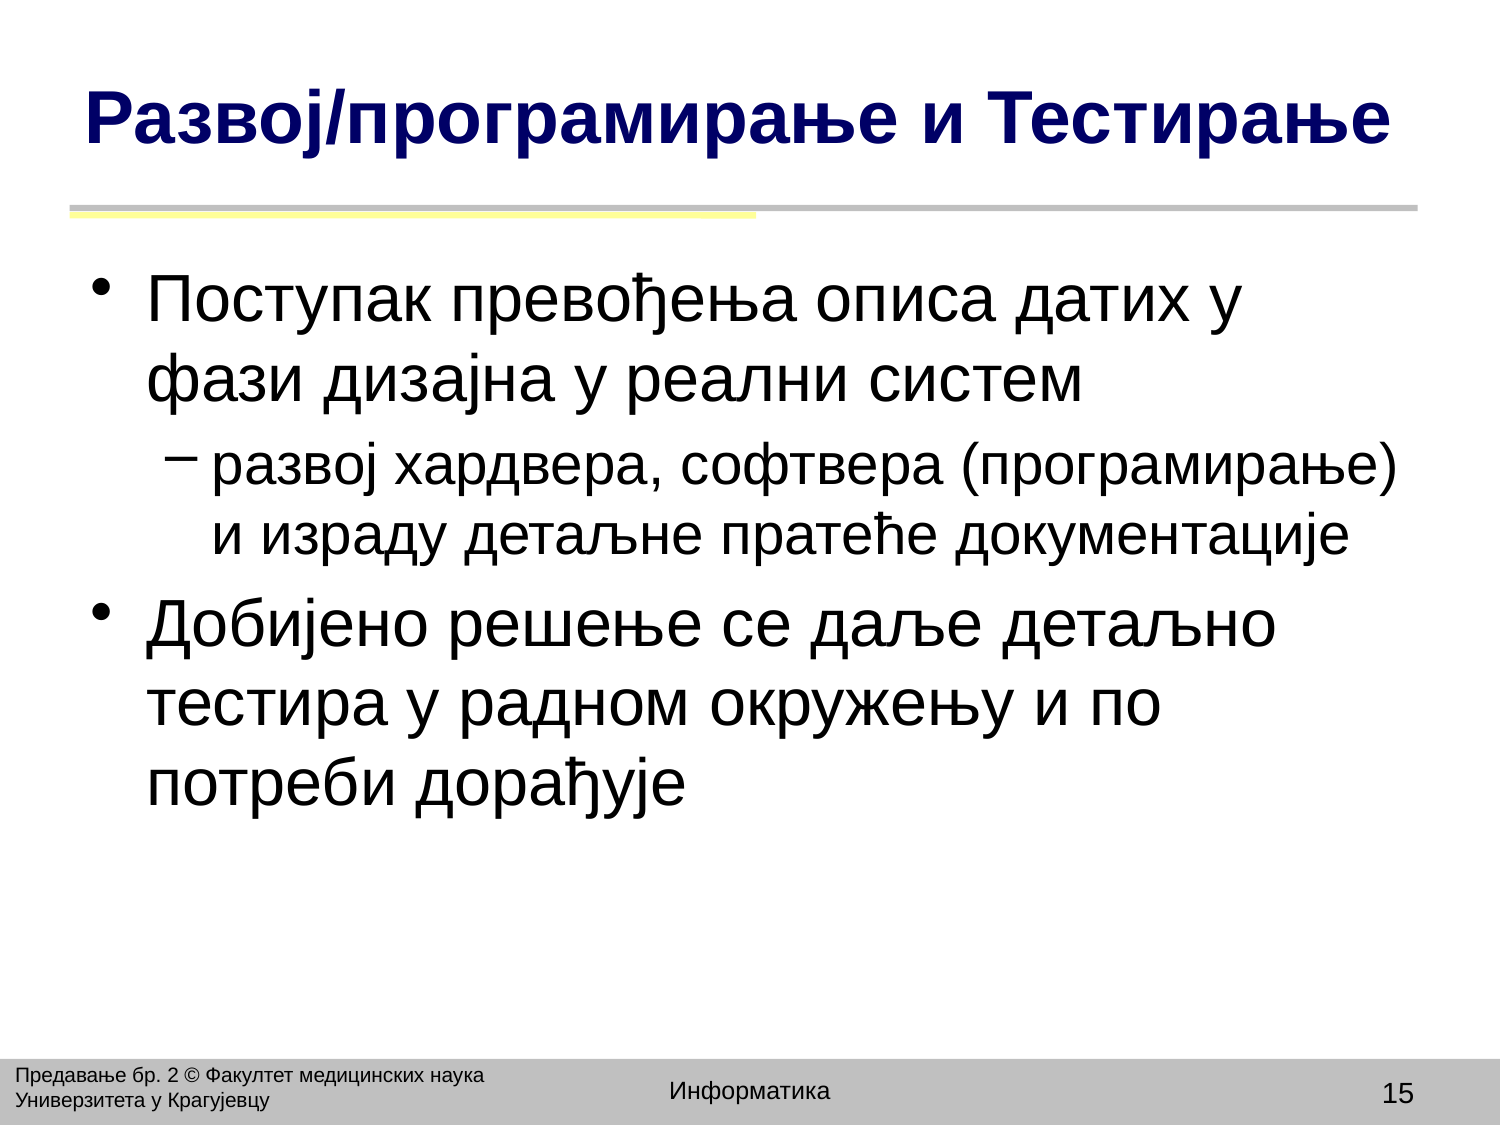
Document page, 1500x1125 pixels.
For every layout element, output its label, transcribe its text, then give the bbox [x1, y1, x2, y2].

slide_number 15 [1079, 1066, 1430, 1125]
footer Информатика [512, 1066, 988, 1125]
title Развој/програмирање и Тестирање [69, 19, 1426, 208]
slide_number Предавање бр. 2 © Факултет медицинских наука Универзитета у Крагујевцу [0, 1053, 607, 1108]
list Поступак превођења описа датих у фази дизајна у реални систем развој хардвера, софтвера (програмирање) и израду детаљне пратеће документације Добијено решење се даље детаљно тестира у радном окружењу и по потреби дорађује [74, 246, 1426, 1023]
